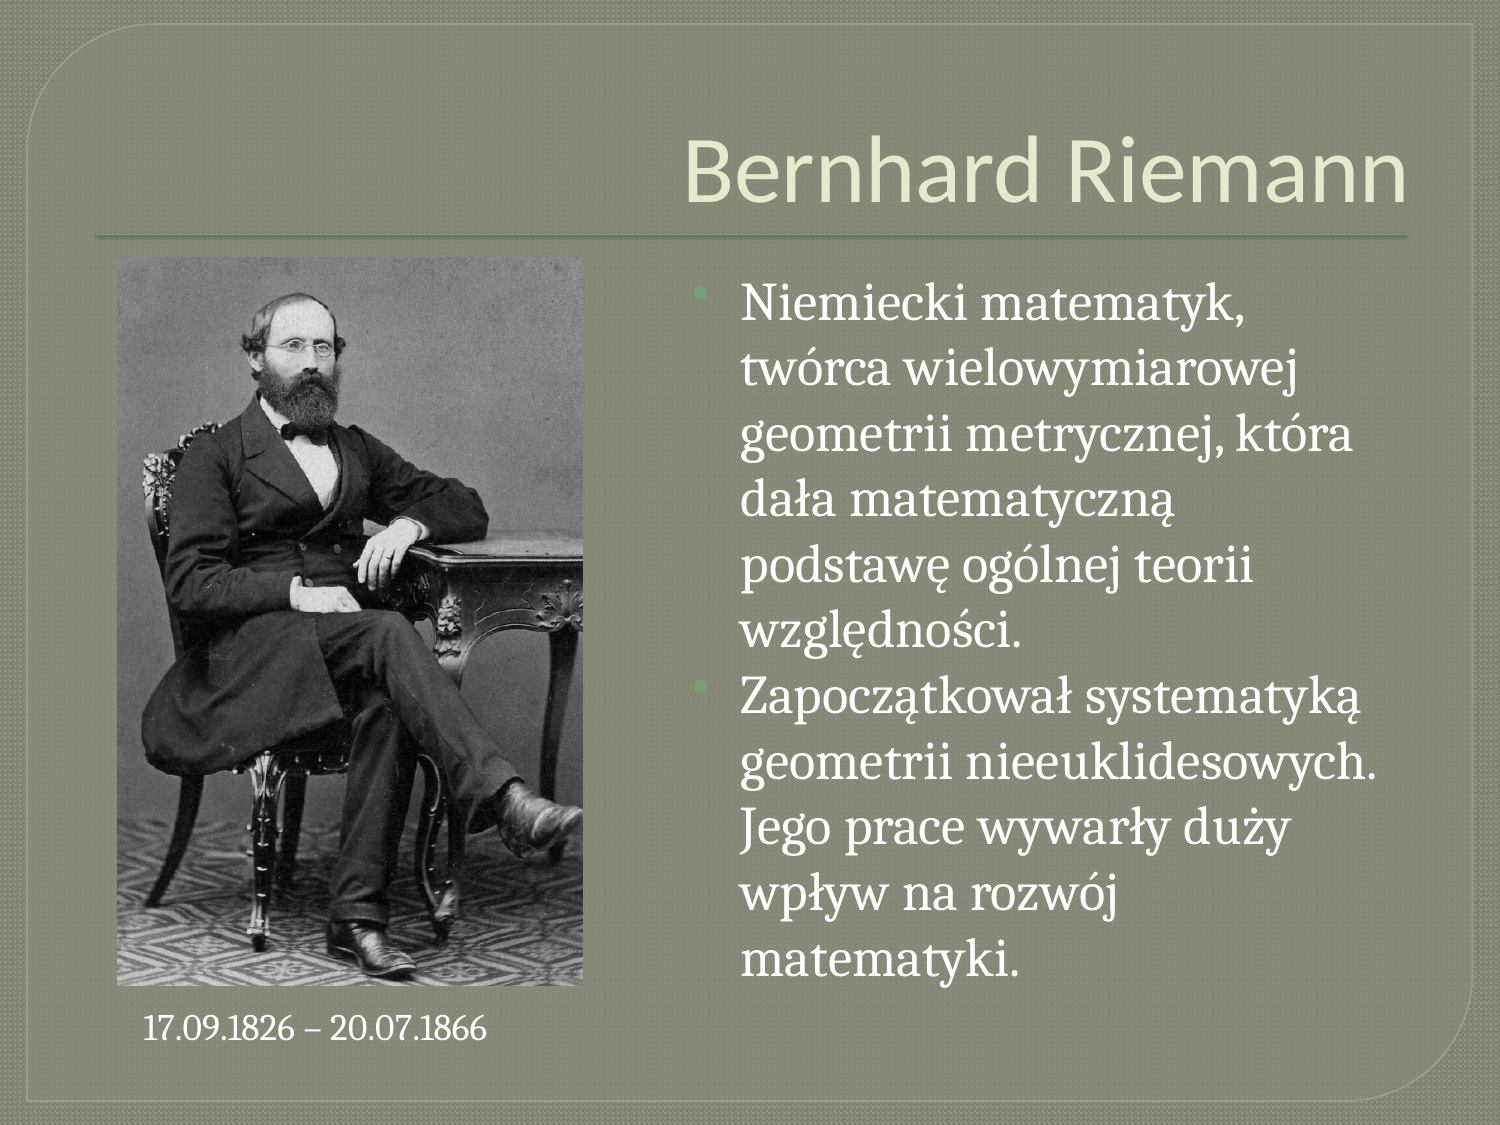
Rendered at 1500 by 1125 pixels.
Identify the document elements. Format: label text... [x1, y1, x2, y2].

list Niemiecki matematyk, twórca wielowymiarowej geometrii metrycznej, która dała matematyczną podstawę ogólnej teorii względności. Zapoczątkował systematyką geometrii nieeuklidesowych. Jego prace wywarły duży wpływ na rozwój matematyki. [679, 257, 1402, 1001]
picture [116, 257, 583, 986]
text_box 17.09.1826 – 20.07.1866 [128, 998, 575, 1056]
title Bernhard Riemann [75, 41, 1425, 230]
